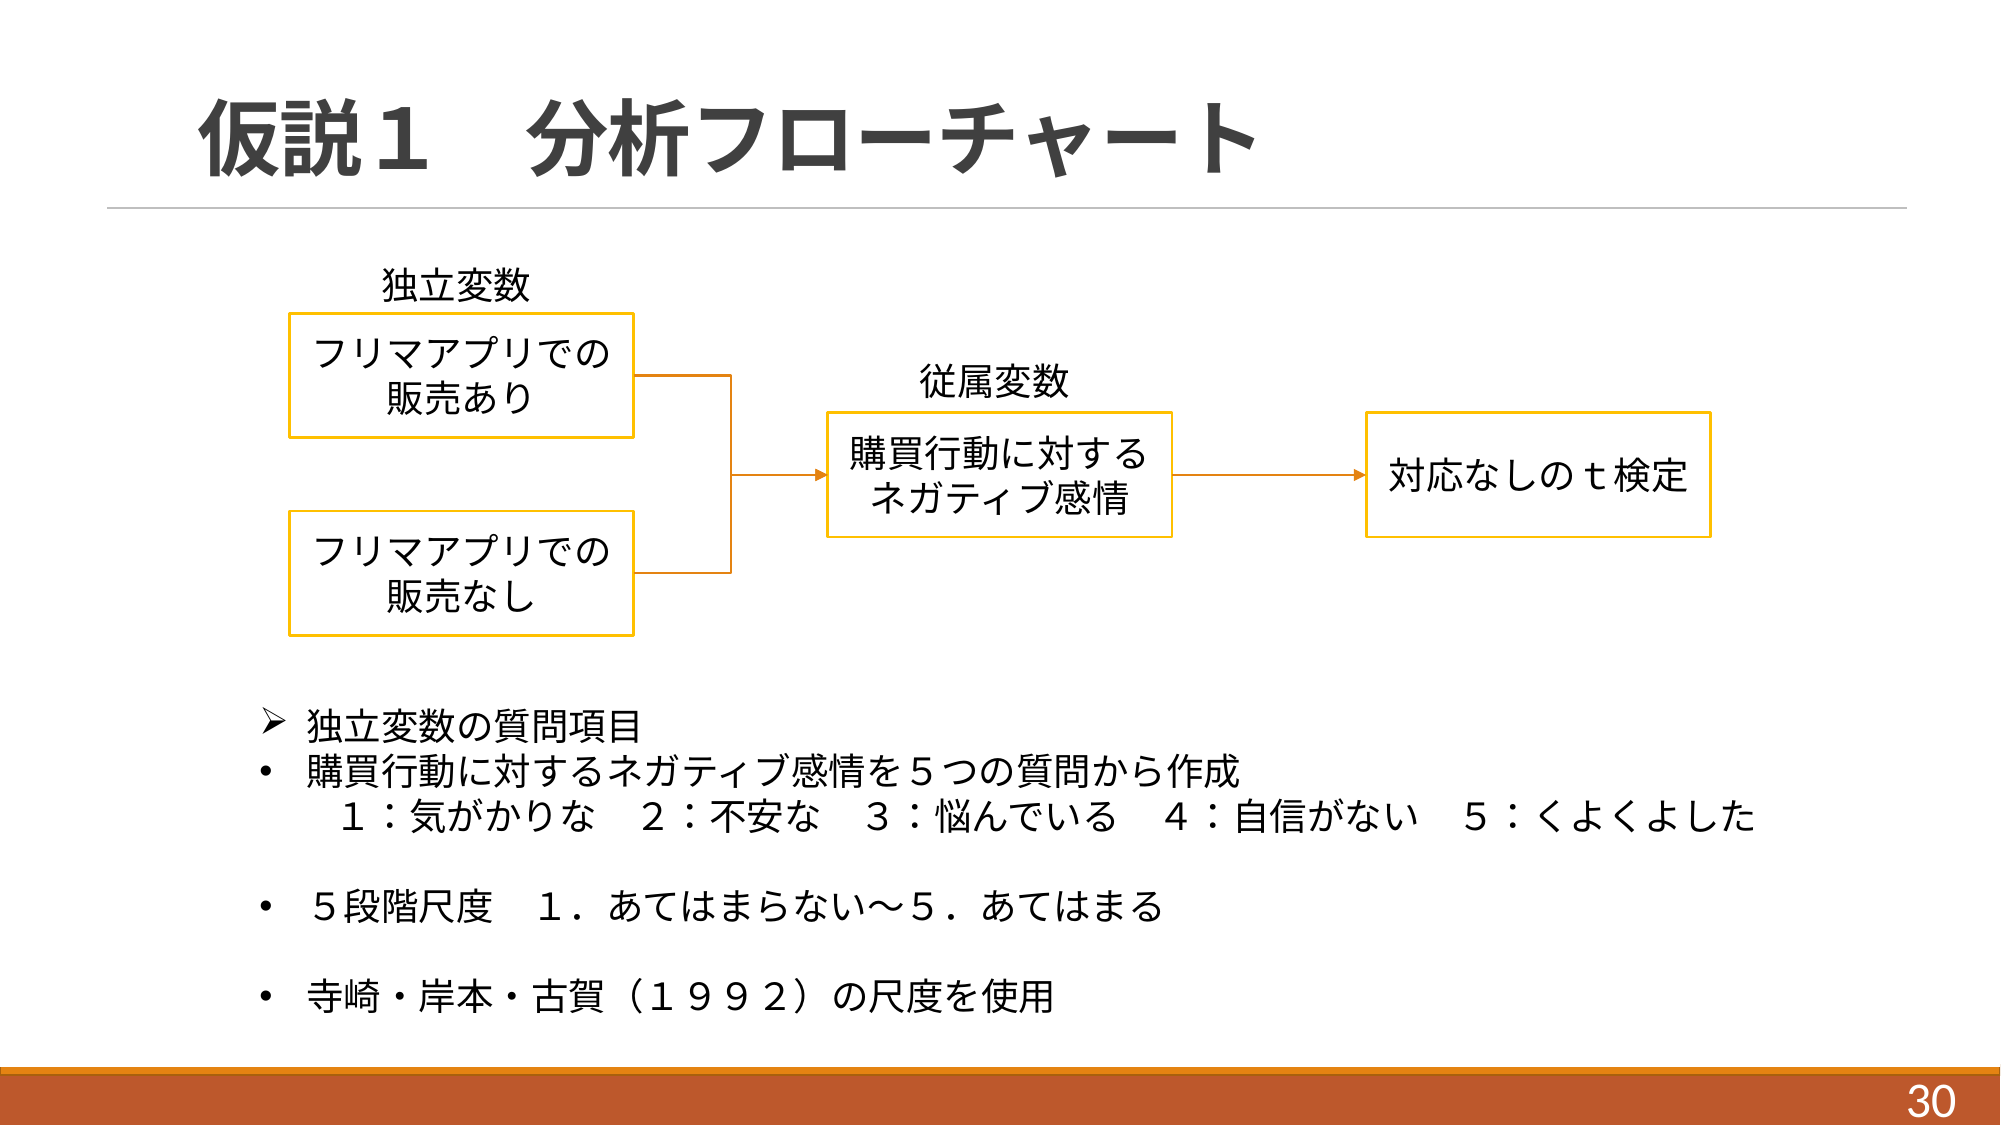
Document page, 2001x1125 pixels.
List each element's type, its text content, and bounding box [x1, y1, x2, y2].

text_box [288, 253, 1712, 636]
slide_number 30 [1756, 1067, 1972, 1125]
text_box 独立変数の質問項目 購買行動に対するネガティブ感情を５つの質問から作成 １：気がかりな ２：不安な ３：悩んでいる ４：自信がない ５：くよくよした ５段階尺度 １．あてはまらない～５．あてはまる 寺崎・岸本・古賀（１９９２）の尺度を使用 [244, 696, 1833, 1026]
title 仮説１ 分析フローチャート [182, 15, 1833, 194]
